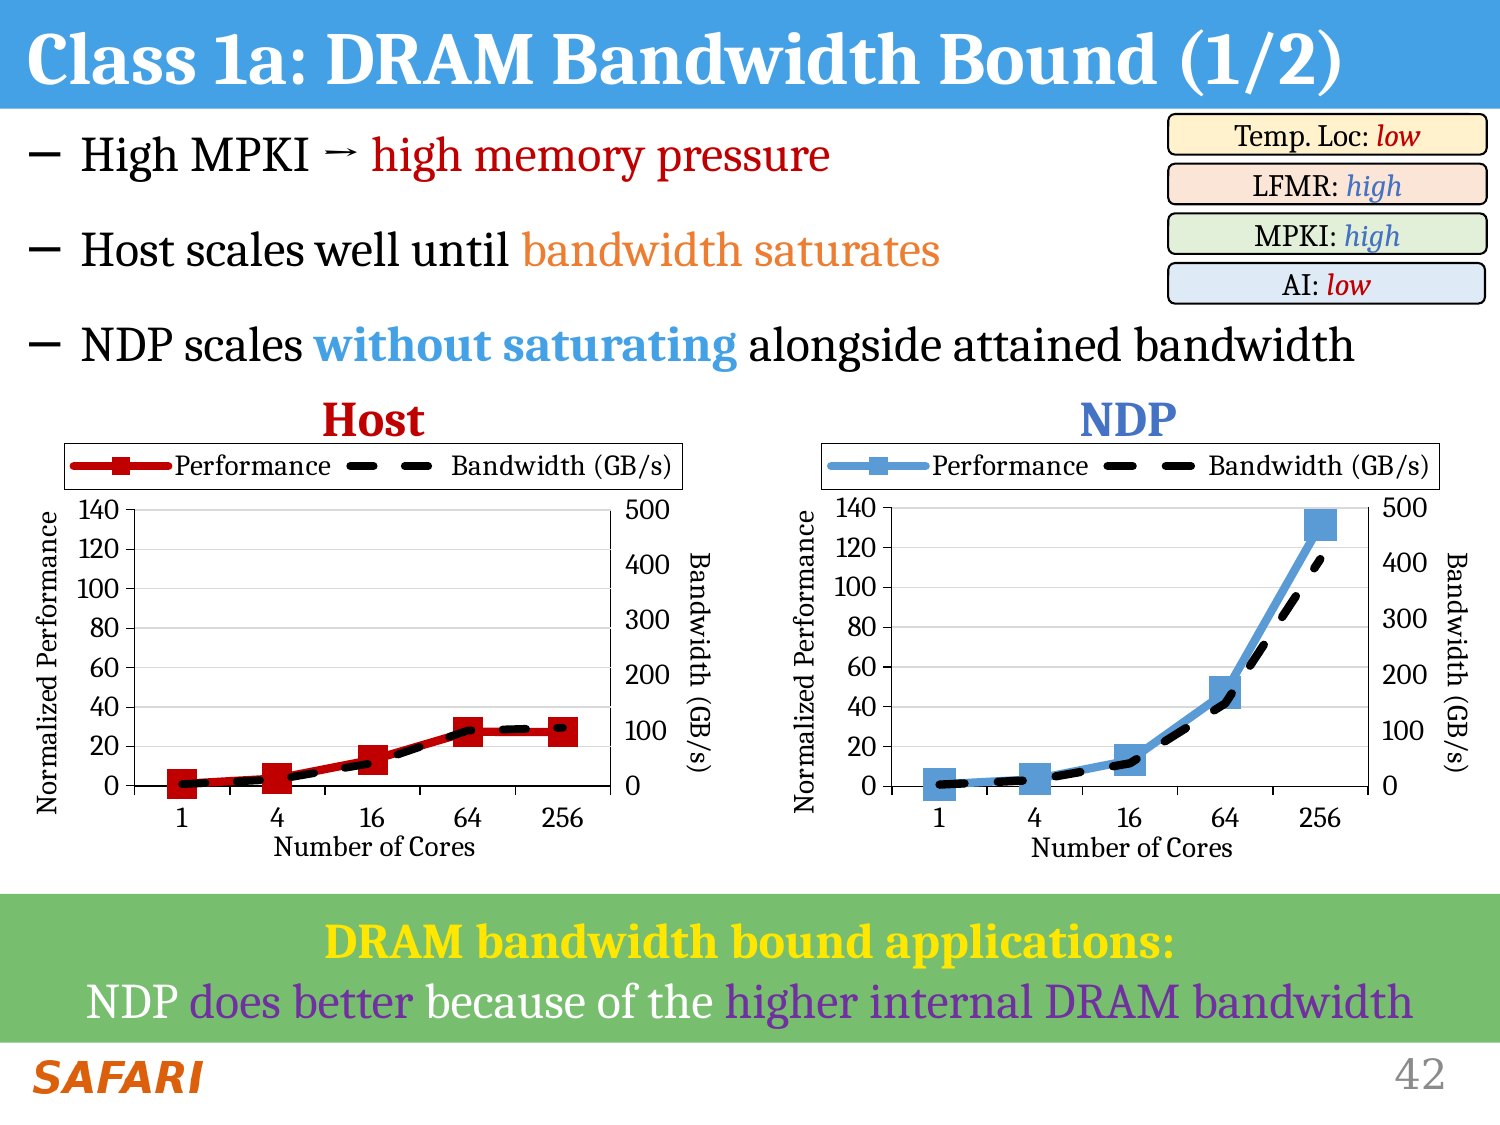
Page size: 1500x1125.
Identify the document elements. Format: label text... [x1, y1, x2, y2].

text_box 42 [1299, 1044, 1463, 1103]
text_box High MPKI → high memory pressure Host scales well until bandwidth saturates NDP scales without saturating alongside attained bandwidth [9, 113, 1500, 379]
text_box DRAM bandwidth bound applications: NDP does better because of the higher internal DRAM bandwidth [0, 893, 1500, 1044]
text_box Host [307, 379, 440, 432]
picture [31, 1051, 209, 1104]
title Class 1a: DRAM Bandwidth Bound (1/2) [12, 12, 1487, 134]
text_box NDP [1064, 379, 1192, 432]
chart [20, 432, 726, 874]
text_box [1168, 113, 1487, 304]
chart [778, 432, 1484, 874]
